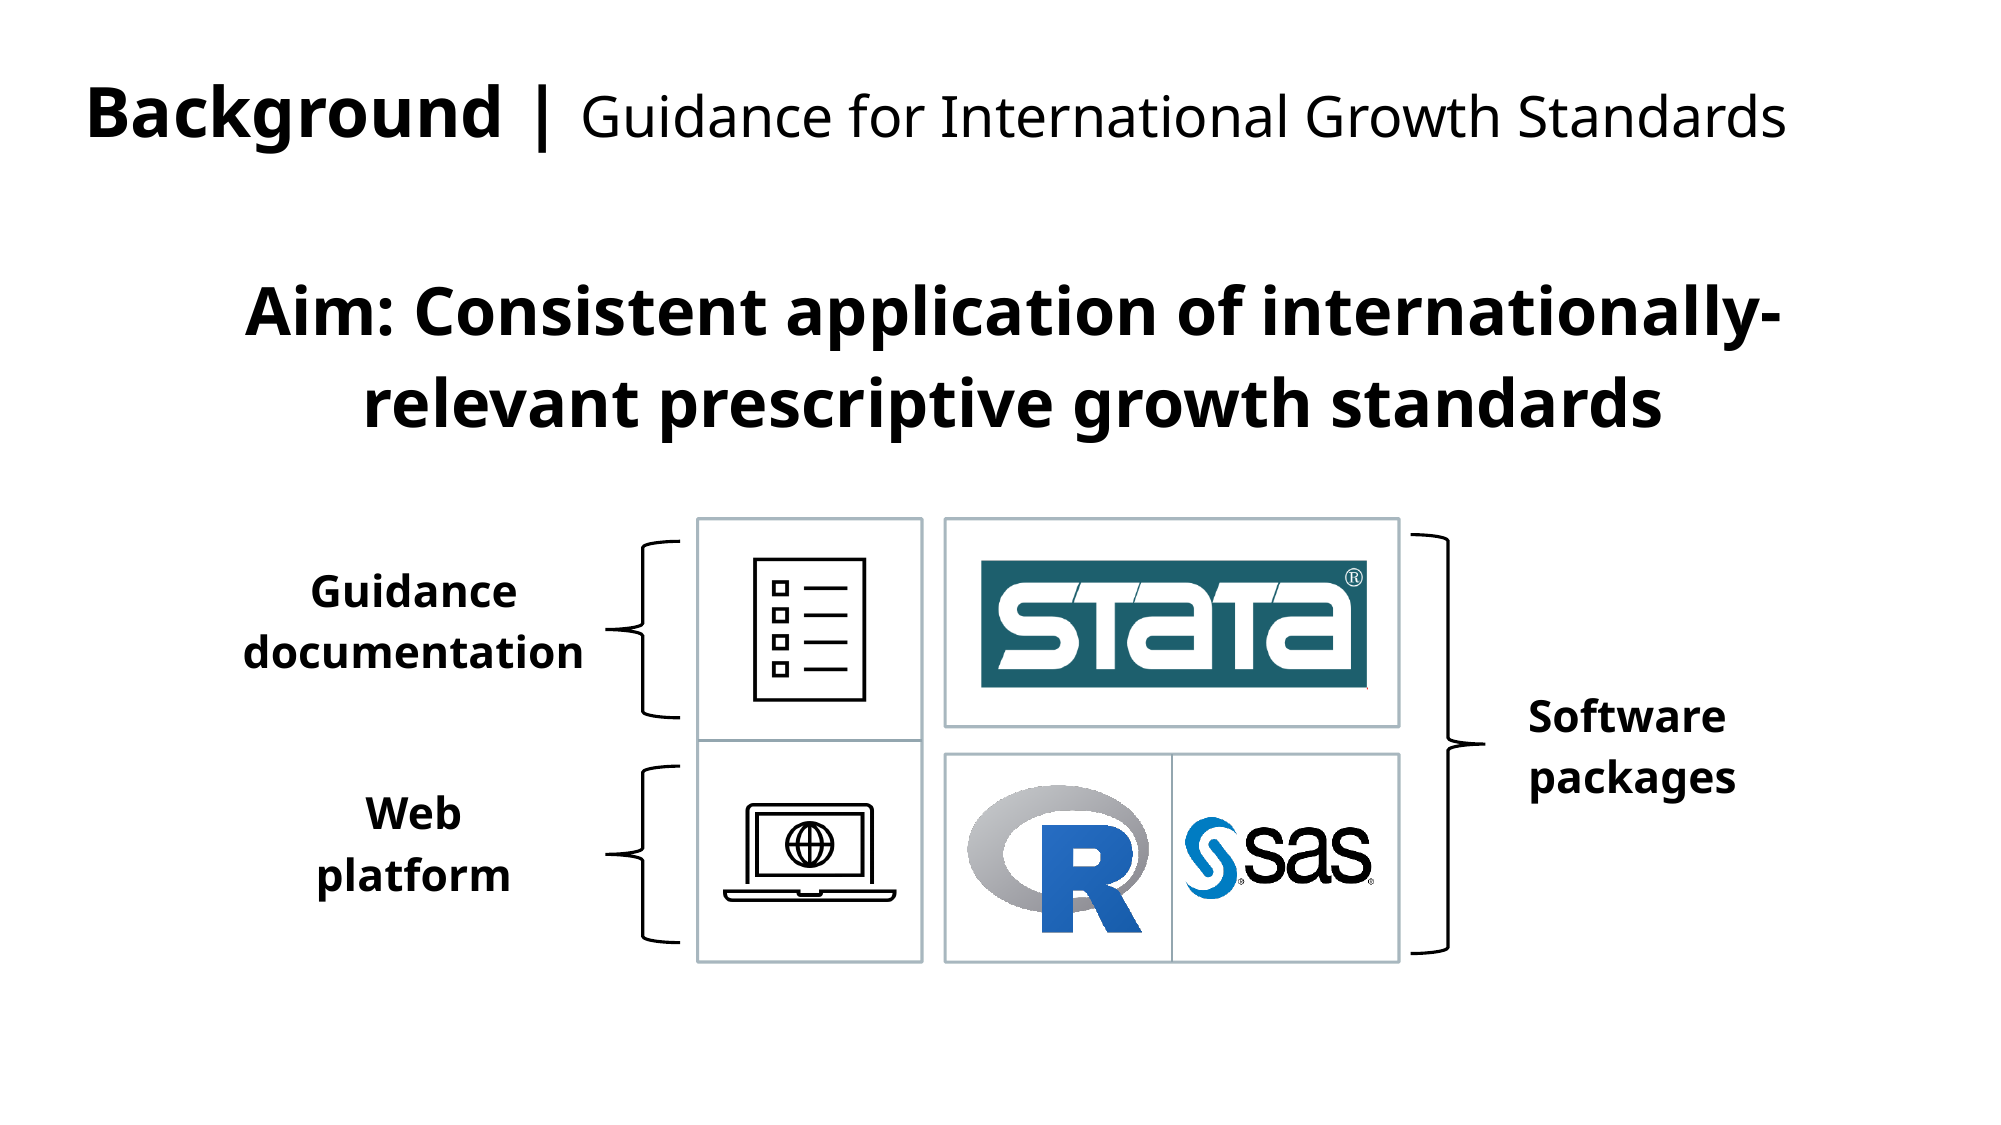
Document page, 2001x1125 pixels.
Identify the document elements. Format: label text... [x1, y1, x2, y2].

title Background | Guidance for International Growth Standards [64, 48, 1928, 174]
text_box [193, 518, 1902, 963]
text_box Aim: Consistent application of internationally-relevant prescriptive growth standards [168, 236, 1832, 456]
